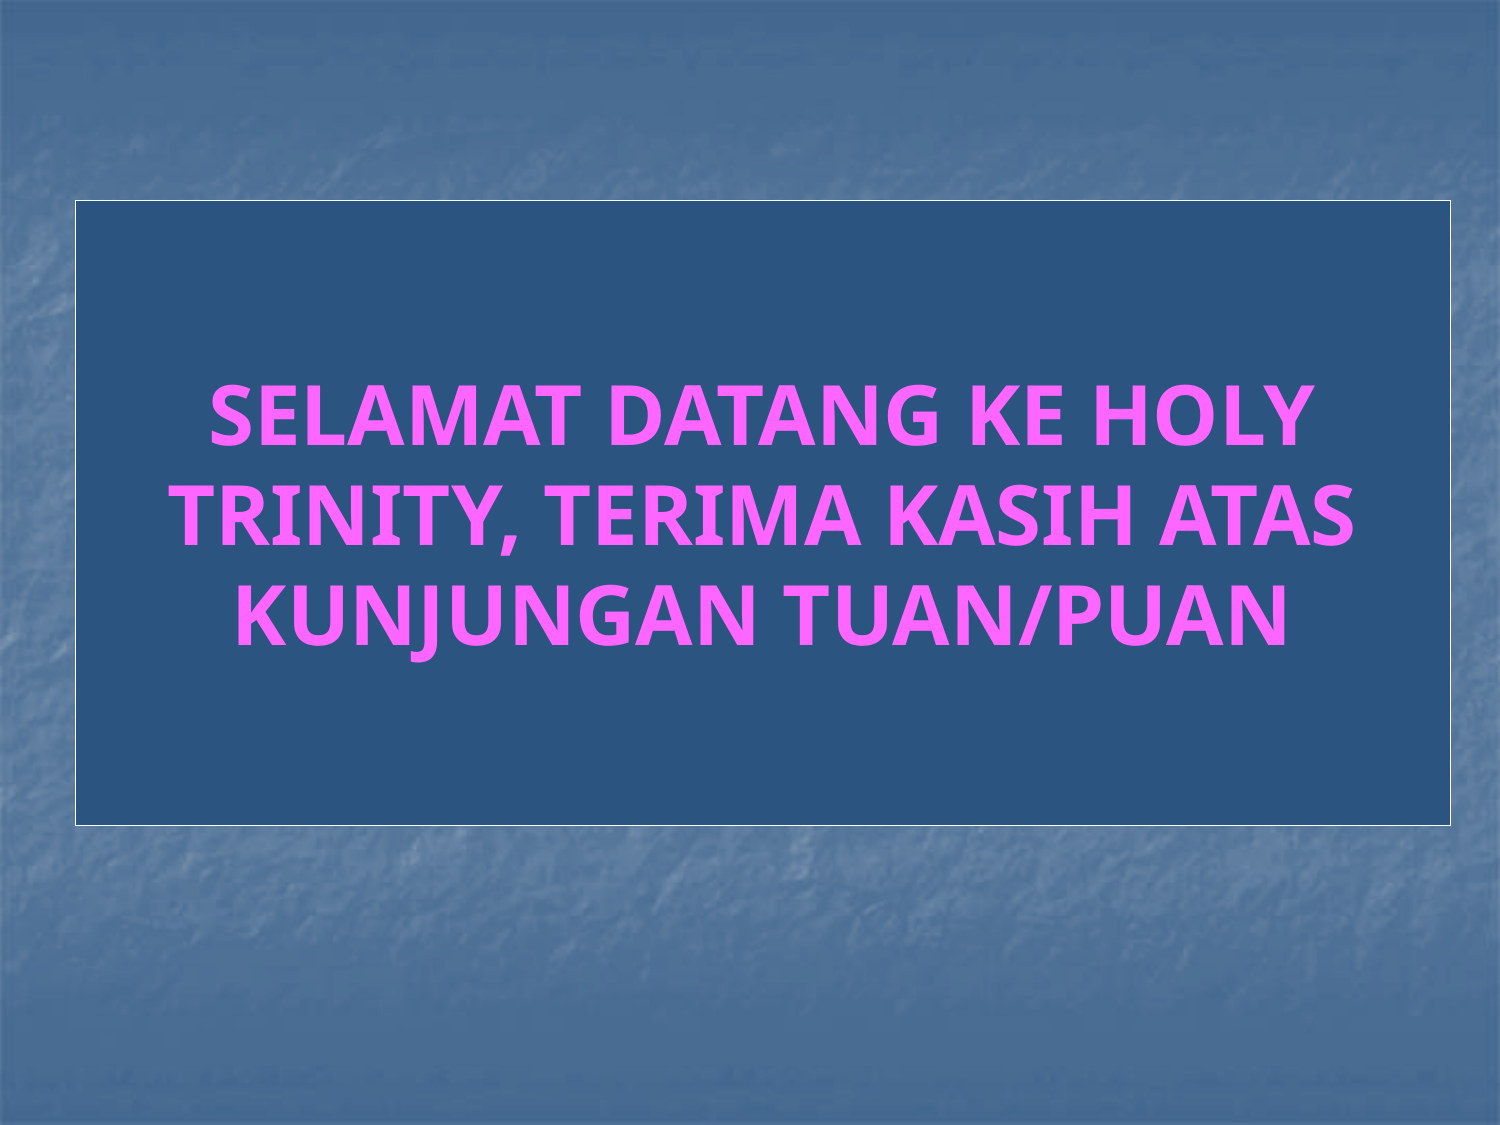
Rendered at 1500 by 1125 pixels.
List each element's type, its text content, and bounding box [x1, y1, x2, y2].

title SELAMAT DATANG KE HOLY TRINITY, TERIMA KASIH ATAS KUNJUNGAN TUAN/PUAN [74, 199, 1451, 826]
